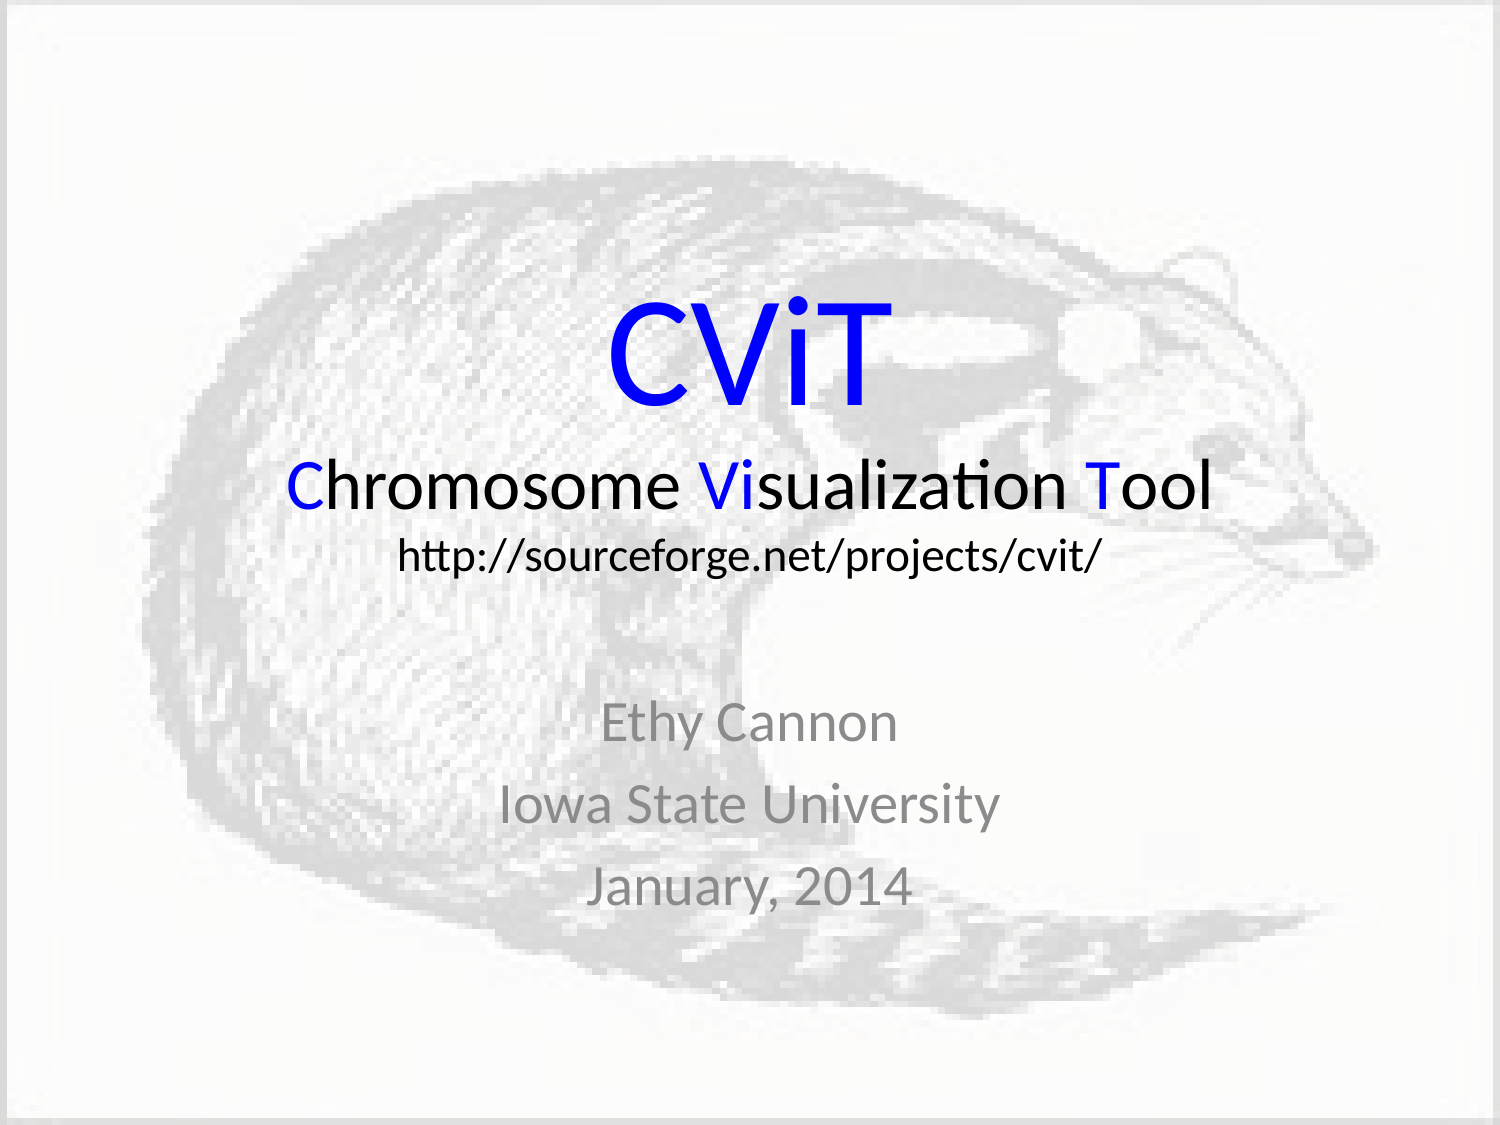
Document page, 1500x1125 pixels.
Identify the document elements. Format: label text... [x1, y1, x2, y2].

subtitle Ethy Cannon Iowa State University January, 2014 [225, 675, 1275, 925]
title CViT Chromosome Visualization Tool http://sourceforge.net/projects/cvit/ [112, 237, 1388, 591]
